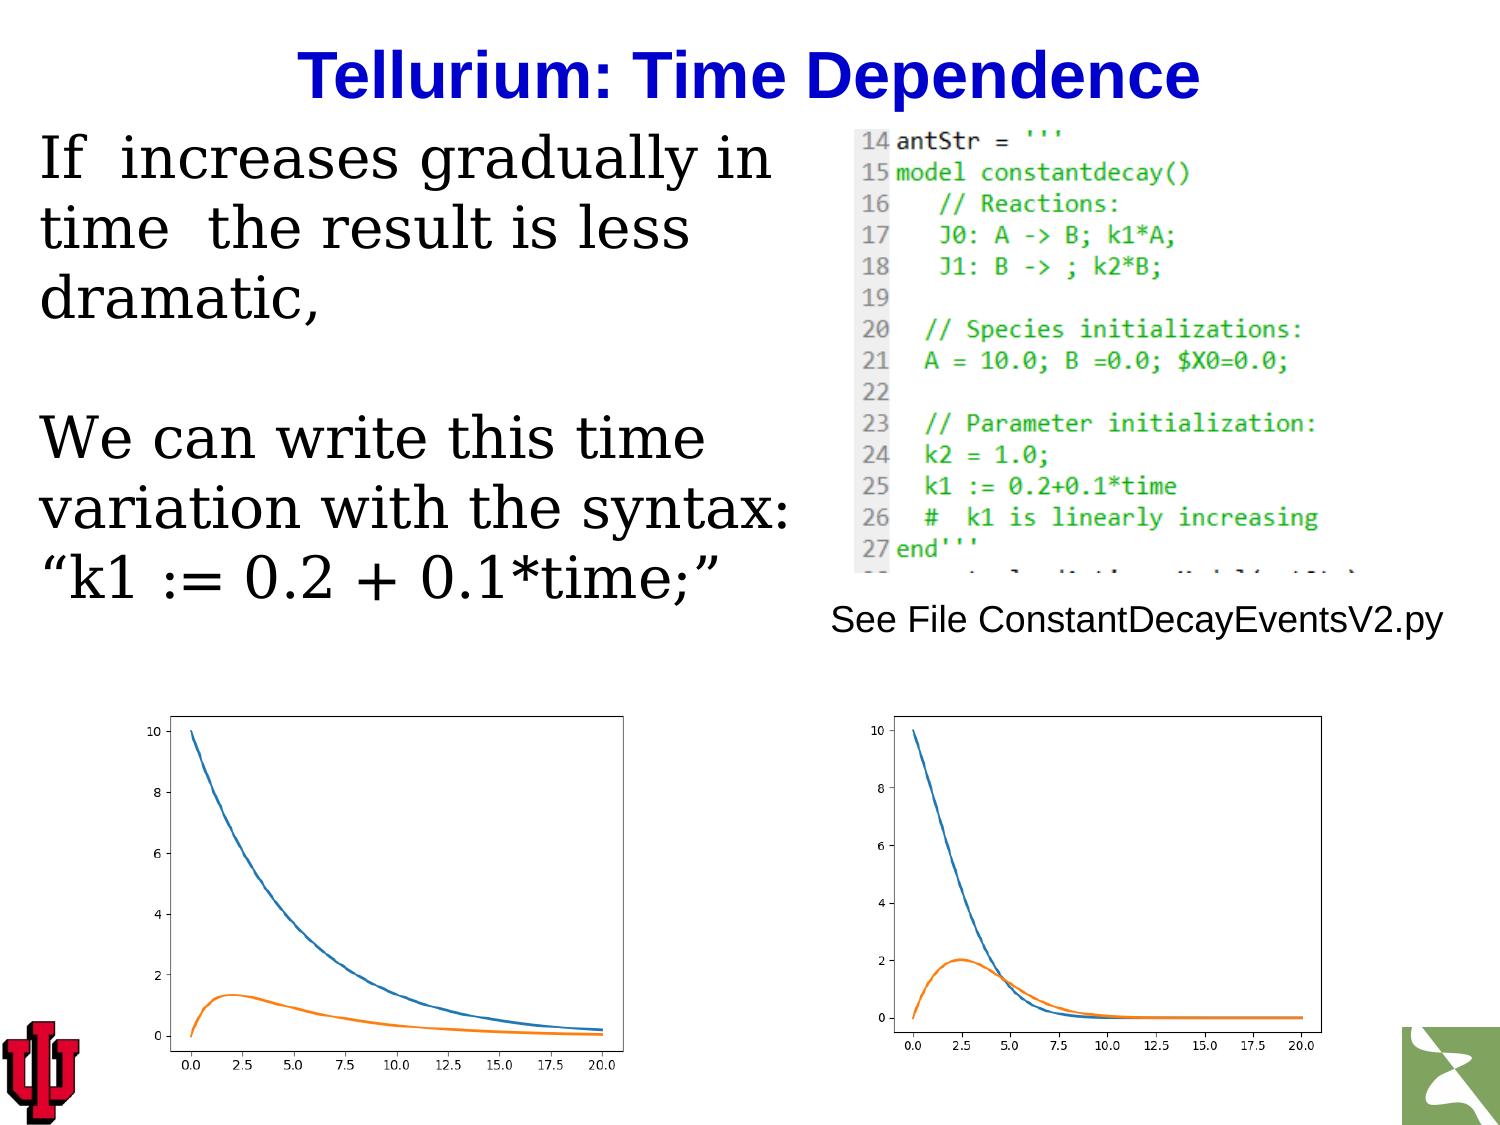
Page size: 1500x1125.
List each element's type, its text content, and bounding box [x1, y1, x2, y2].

picture [139, 699, 645, 1091]
picture [1402, 1027, 1500, 1125]
picture [0, 1020, 80, 1125]
picture [853, 129, 1428, 573]
title Tellurium: Time Dependence [0, 19, 1500, 112]
text_box See File ConstantDecayEventsV2.py [815, 587, 1475, 648]
text_box [0, 112, 1500, 478]
text_box [0, 556, 1500, 663]
picture [851, 693, 1344, 1063]
